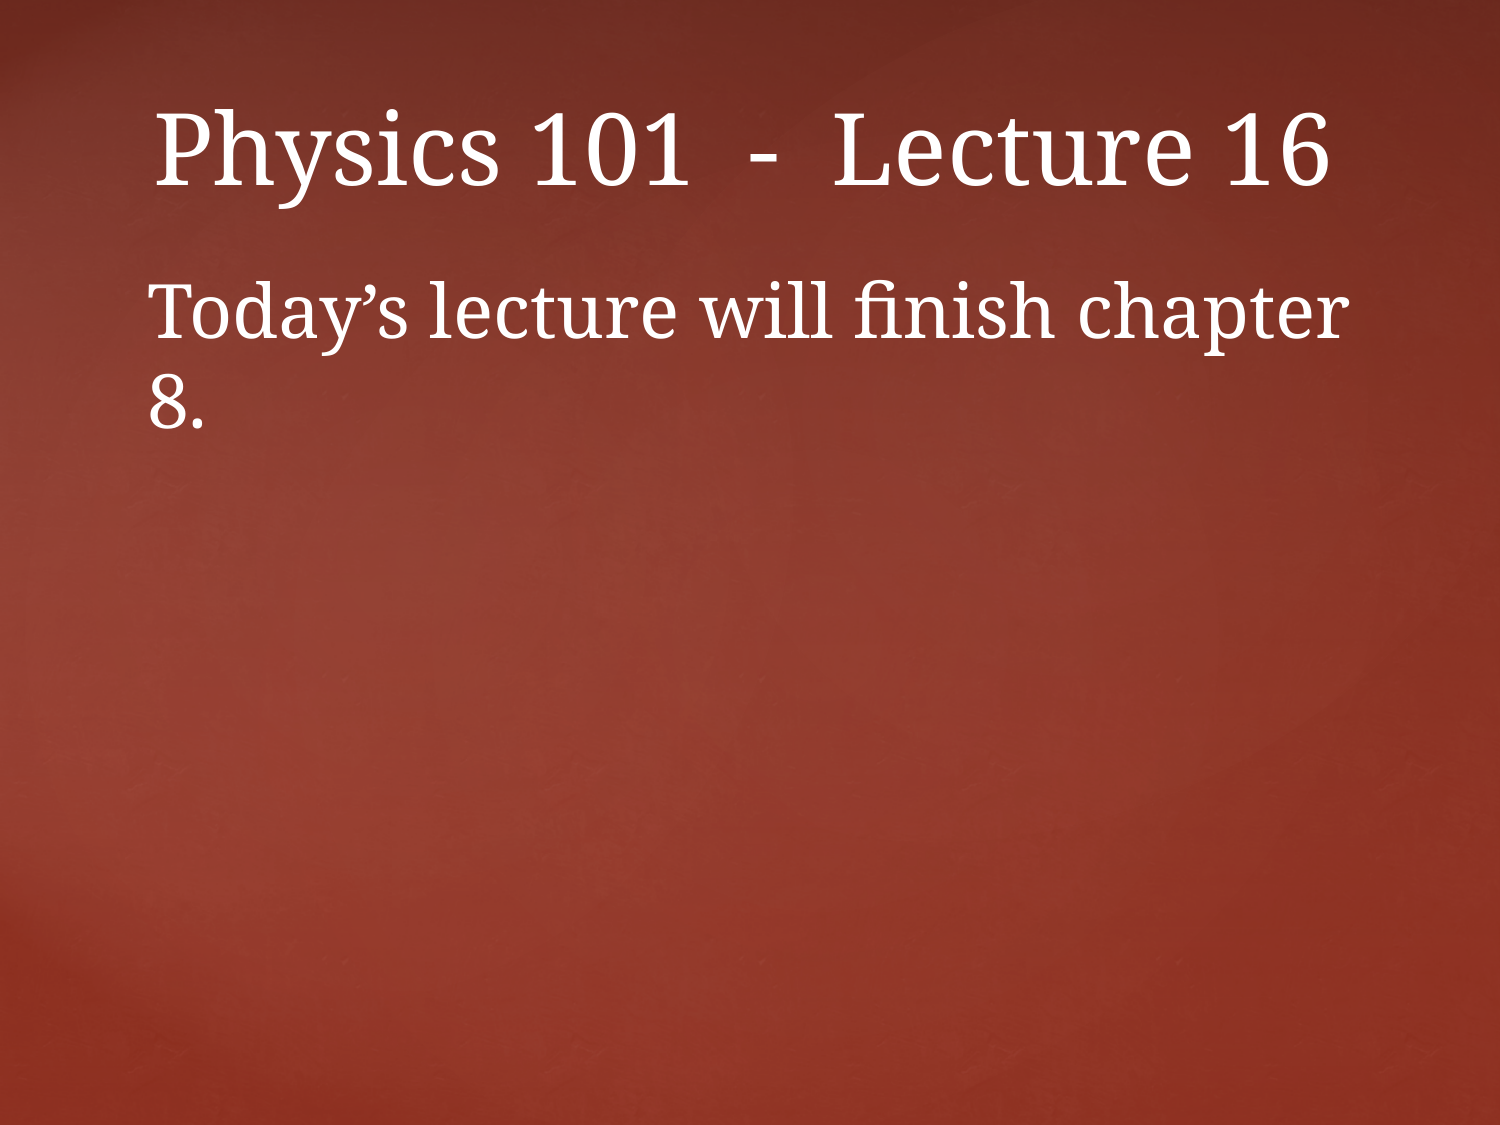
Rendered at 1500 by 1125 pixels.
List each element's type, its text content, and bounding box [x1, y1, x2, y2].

title Physics 101 - Lecture 16 [125, 75, 1363, 213]
text_box Today’s lecture will finish chapter 8. [131, 265, 1370, 451]
